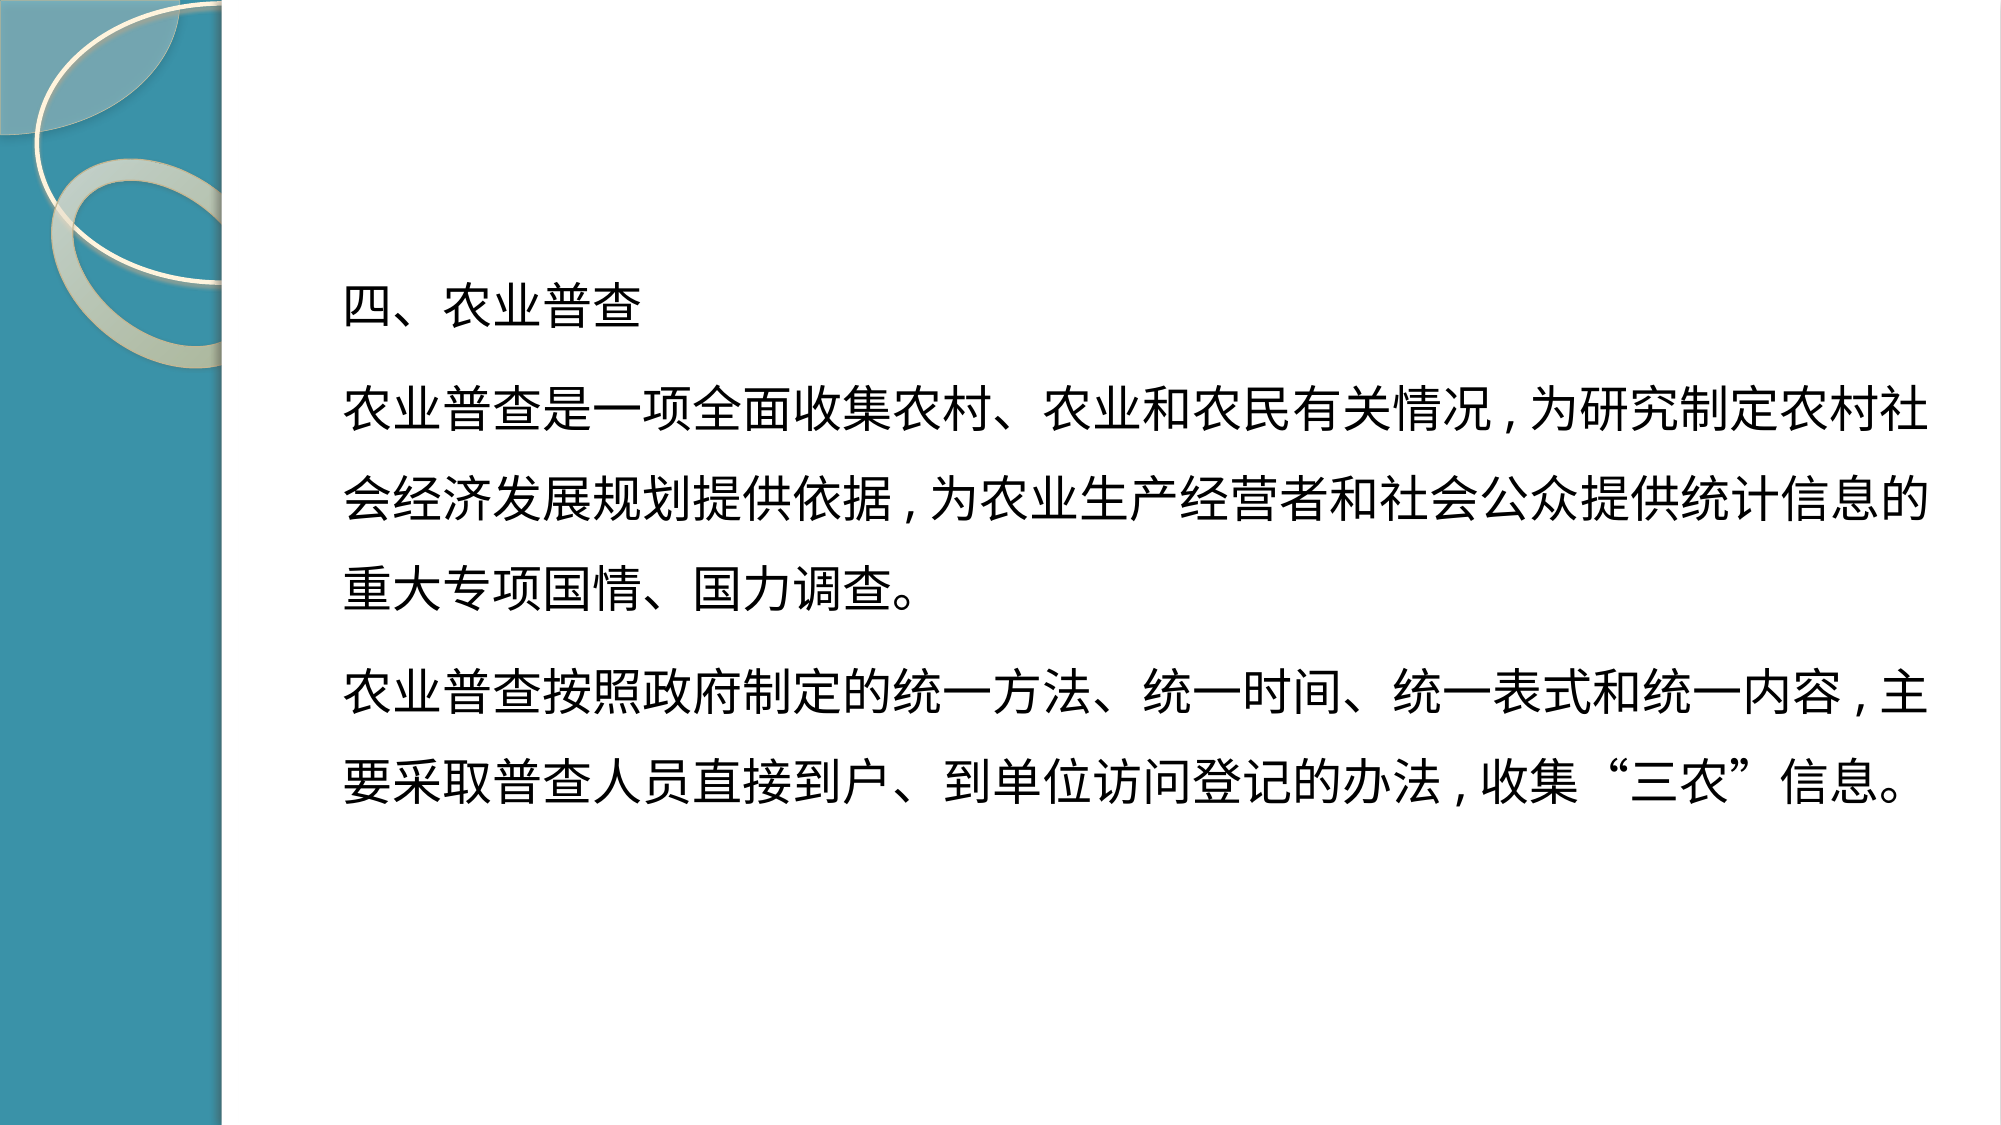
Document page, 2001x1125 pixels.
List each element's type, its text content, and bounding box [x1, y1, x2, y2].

list 四、农业普查 农业普查是一项全面收集农村、农业和农民有关情况,为研究制定农村社会经济发展规划提供依据,为农业生产经营者和社会公众提供统计信息的重大专项国情、国力调查。 农业普查按照政府制定的统一方法、统一时间、统一表式和统一内容,主要采取普查人员直接到户、到单位访问登记的办法,收集“三农”信息。 [313, 237, 1954, 1025]
